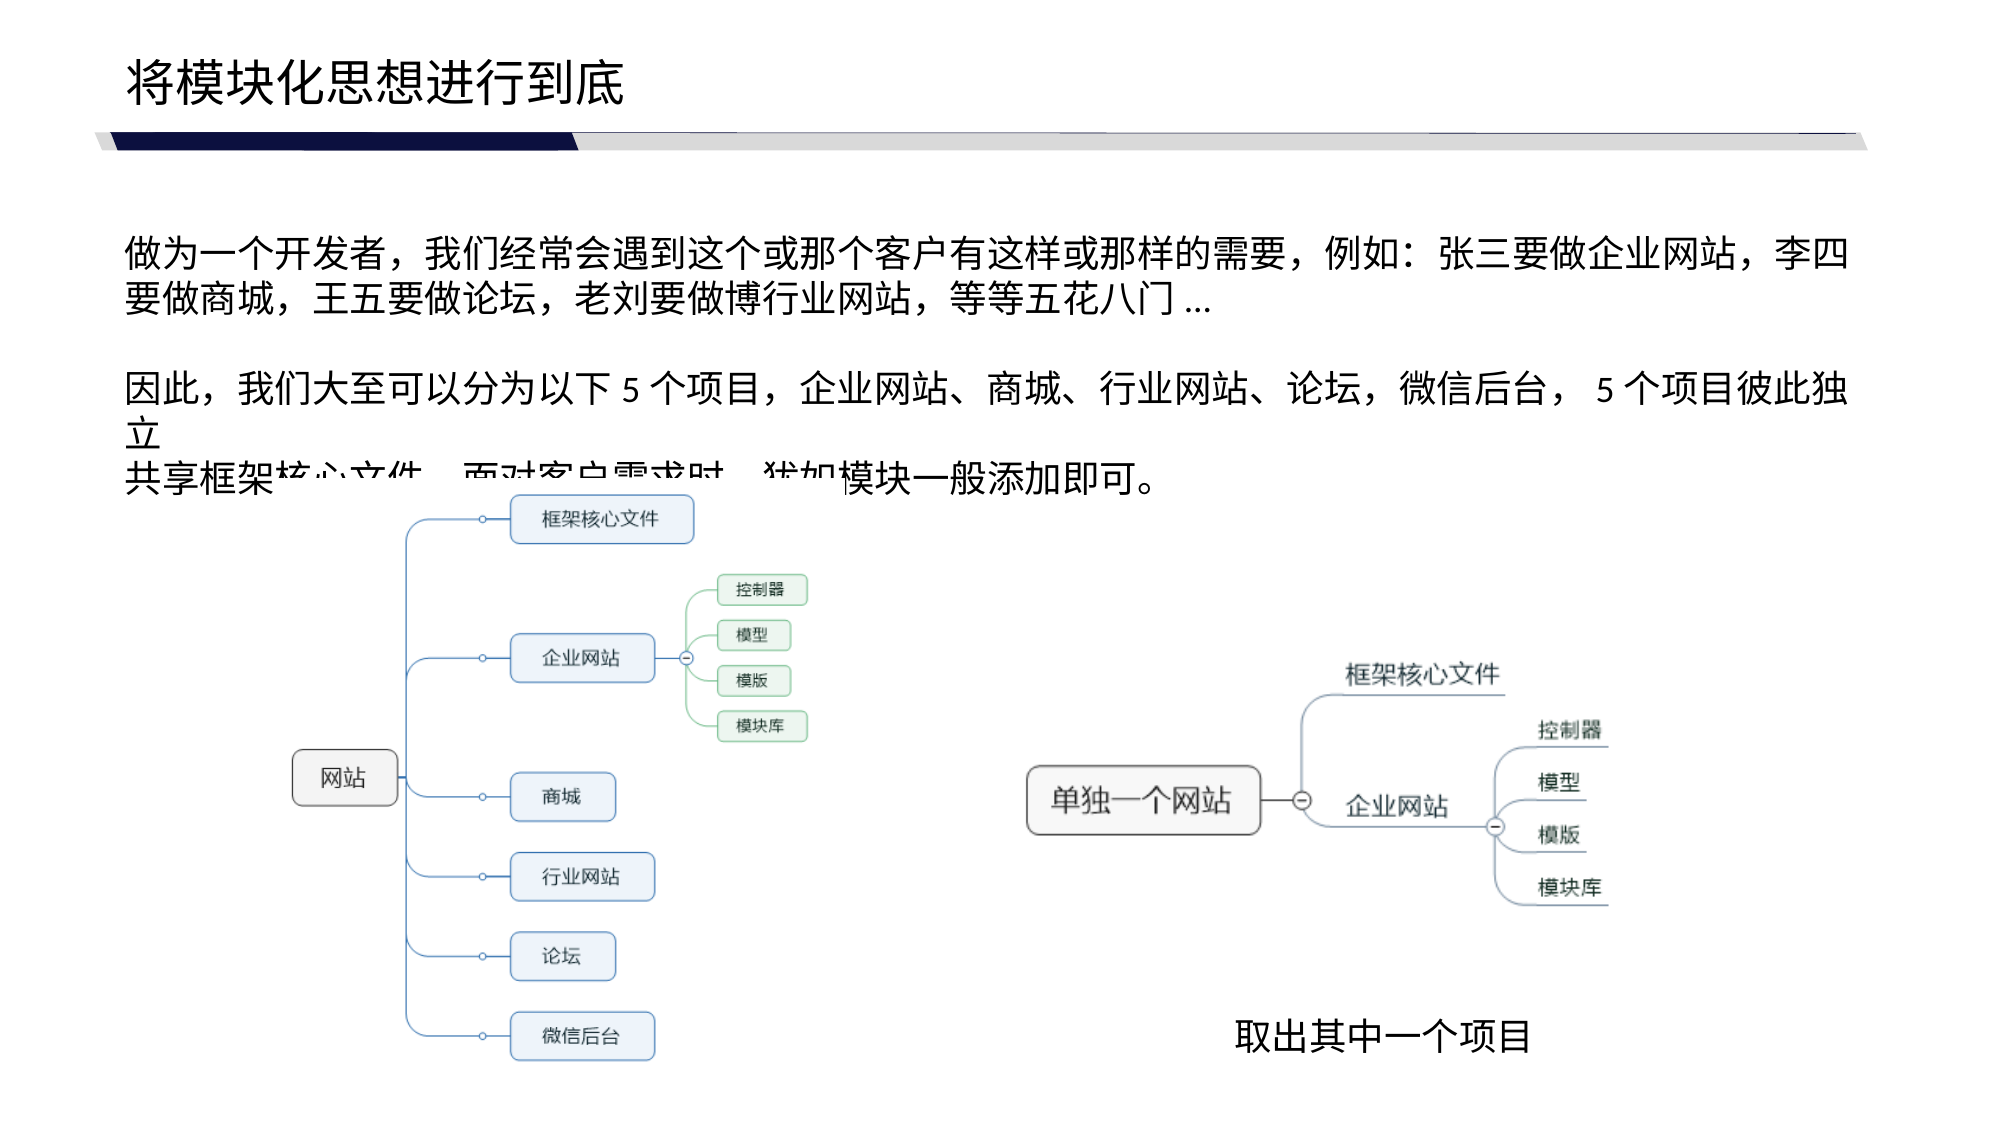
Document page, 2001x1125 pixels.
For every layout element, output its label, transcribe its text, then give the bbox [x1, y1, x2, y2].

picture [273, 478, 845, 1084]
picture [1003, 599, 1648, 991]
text_box 做为一个开发者，我们经常会遇到这个或那个客户有这样或那样的需要，例如：张三要做企业网站，李四要做商城，王五要做论坛，老刘要做博行业网站，等等五花八门... 因此，我们大至可以分为以下5个项目，企业网站、商城、行业网站、论坛，微信后台，5个项目彼此独立 共享框架核心文件，面对客户需求时，犹如模块一般添加即可。 [110, 222, 1868, 508]
text_box 取出其中一个项目 [1219, 1005, 1550, 1066]
text_box 将模块化思想进行到底 [110, 43, 640, 119]
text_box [94, 132, 1868, 151]
